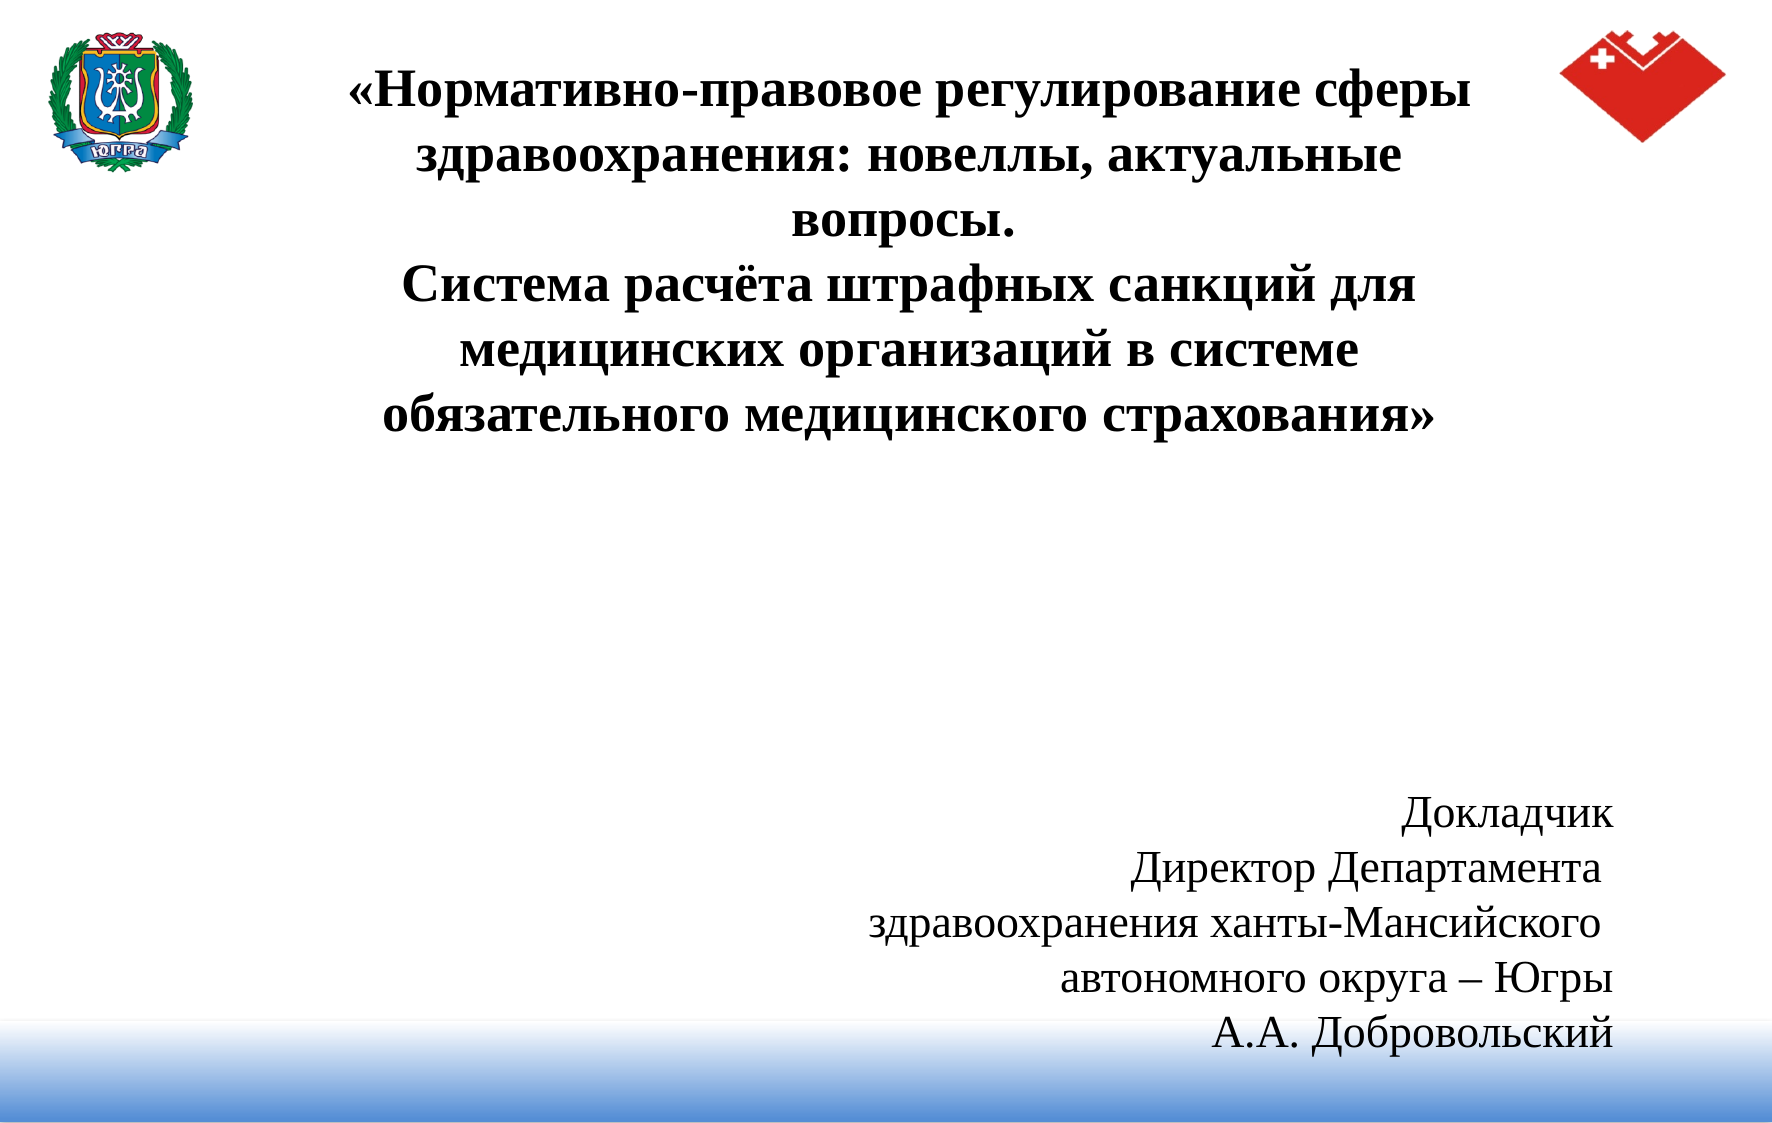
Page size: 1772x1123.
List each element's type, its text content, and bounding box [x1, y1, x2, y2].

subtitle Докладчик Директор Департамента здравоохранения ханты-Мансийского автономного округа – Югры А.А. Добровольский [105, 664, 1628, 1085]
picture [1555, 30, 1730, 145]
title «Нормативно-правовое регулирование сферы здравоохранения: новеллы, актуальные вопросы. Система расчёта штрафных санкций для медицинских организаций в системе обязательного медицинского страхования» [293, 36, 1527, 524]
picture [48, 30, 193, 173]
